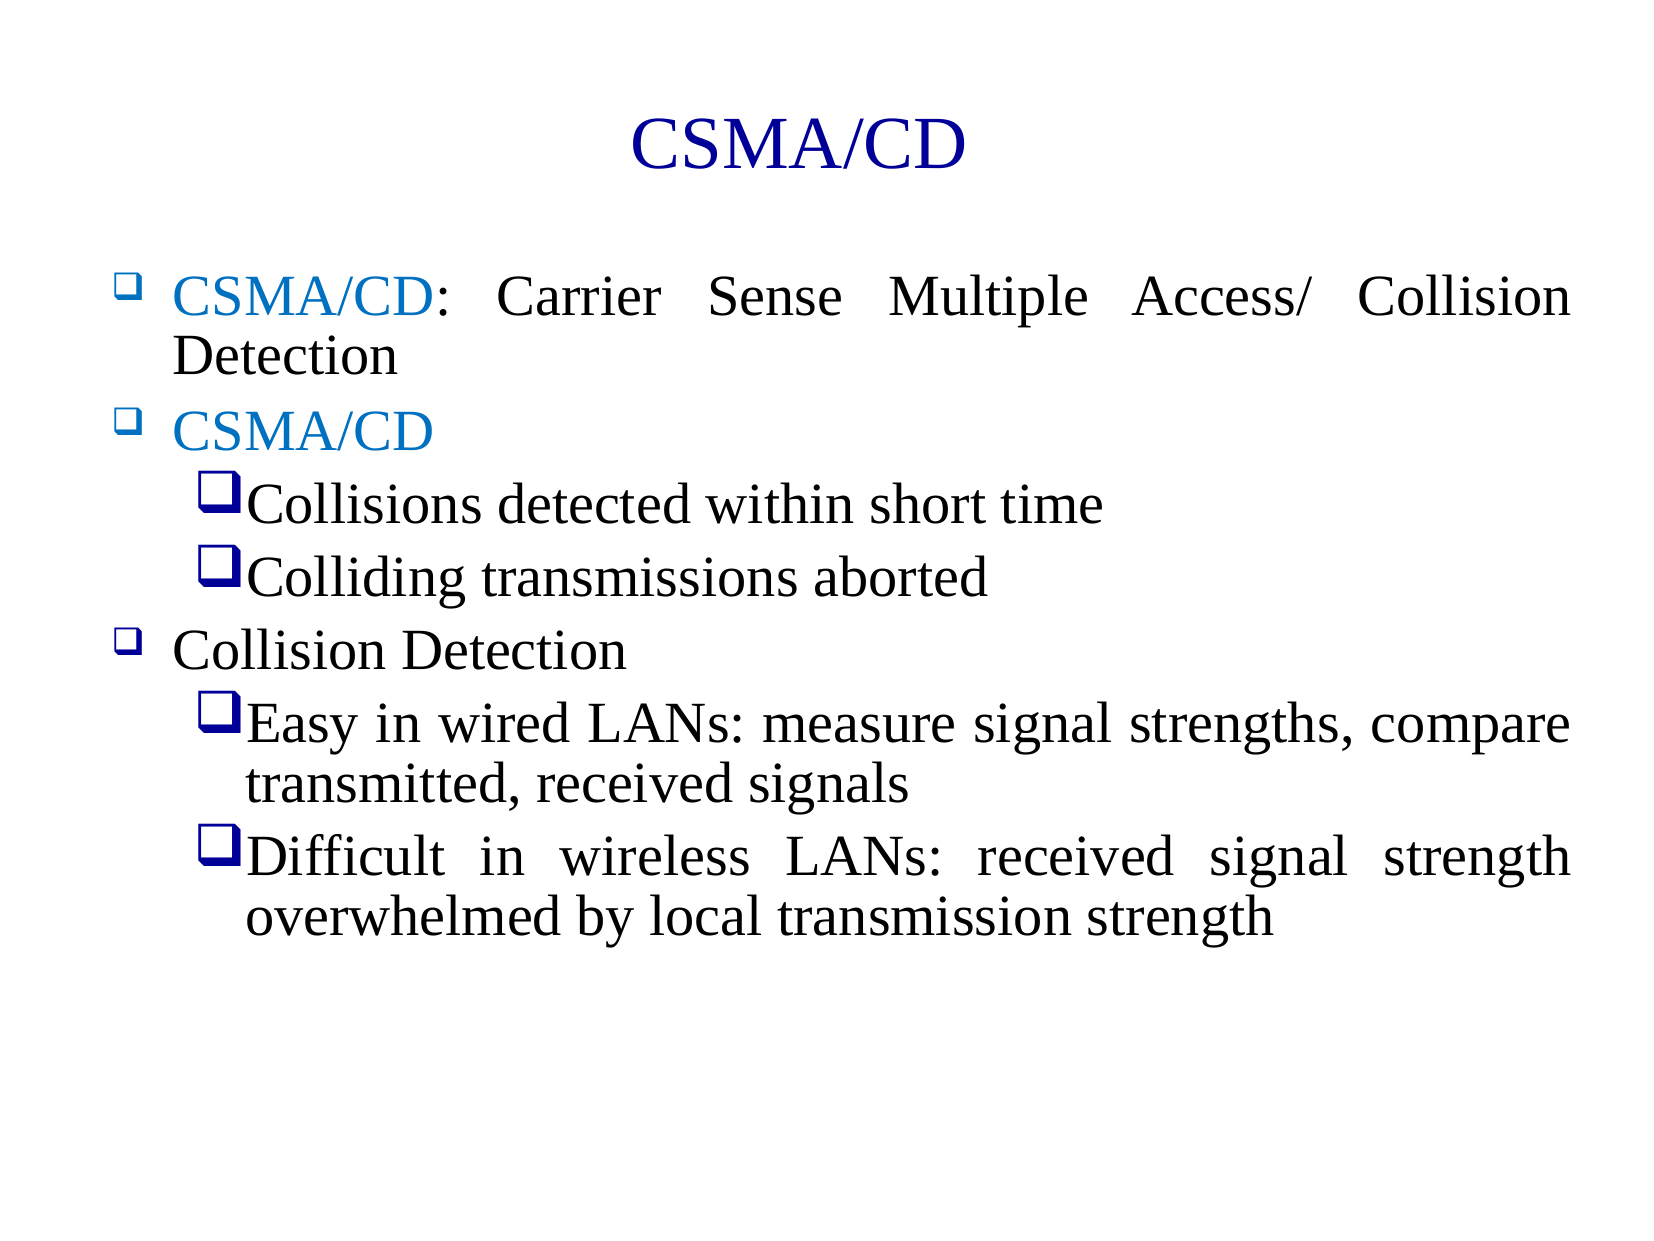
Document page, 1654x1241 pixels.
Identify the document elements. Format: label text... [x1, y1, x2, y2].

text_box CSMA/CD: Carrier Sense Multiple Access/ Collision Detection CSMA/CD Collisions detected within short time Colliding transmissions aborted Collision Detection Easy in wired LANs: measure signal strengths, compare transmitted, received signals Difficult in wireless LANs: received signal strength overwhelmed by local transmission strength [94, 259, 1589, 1145]
text_box CSMA/CD [96, 35, 1502, 242]
